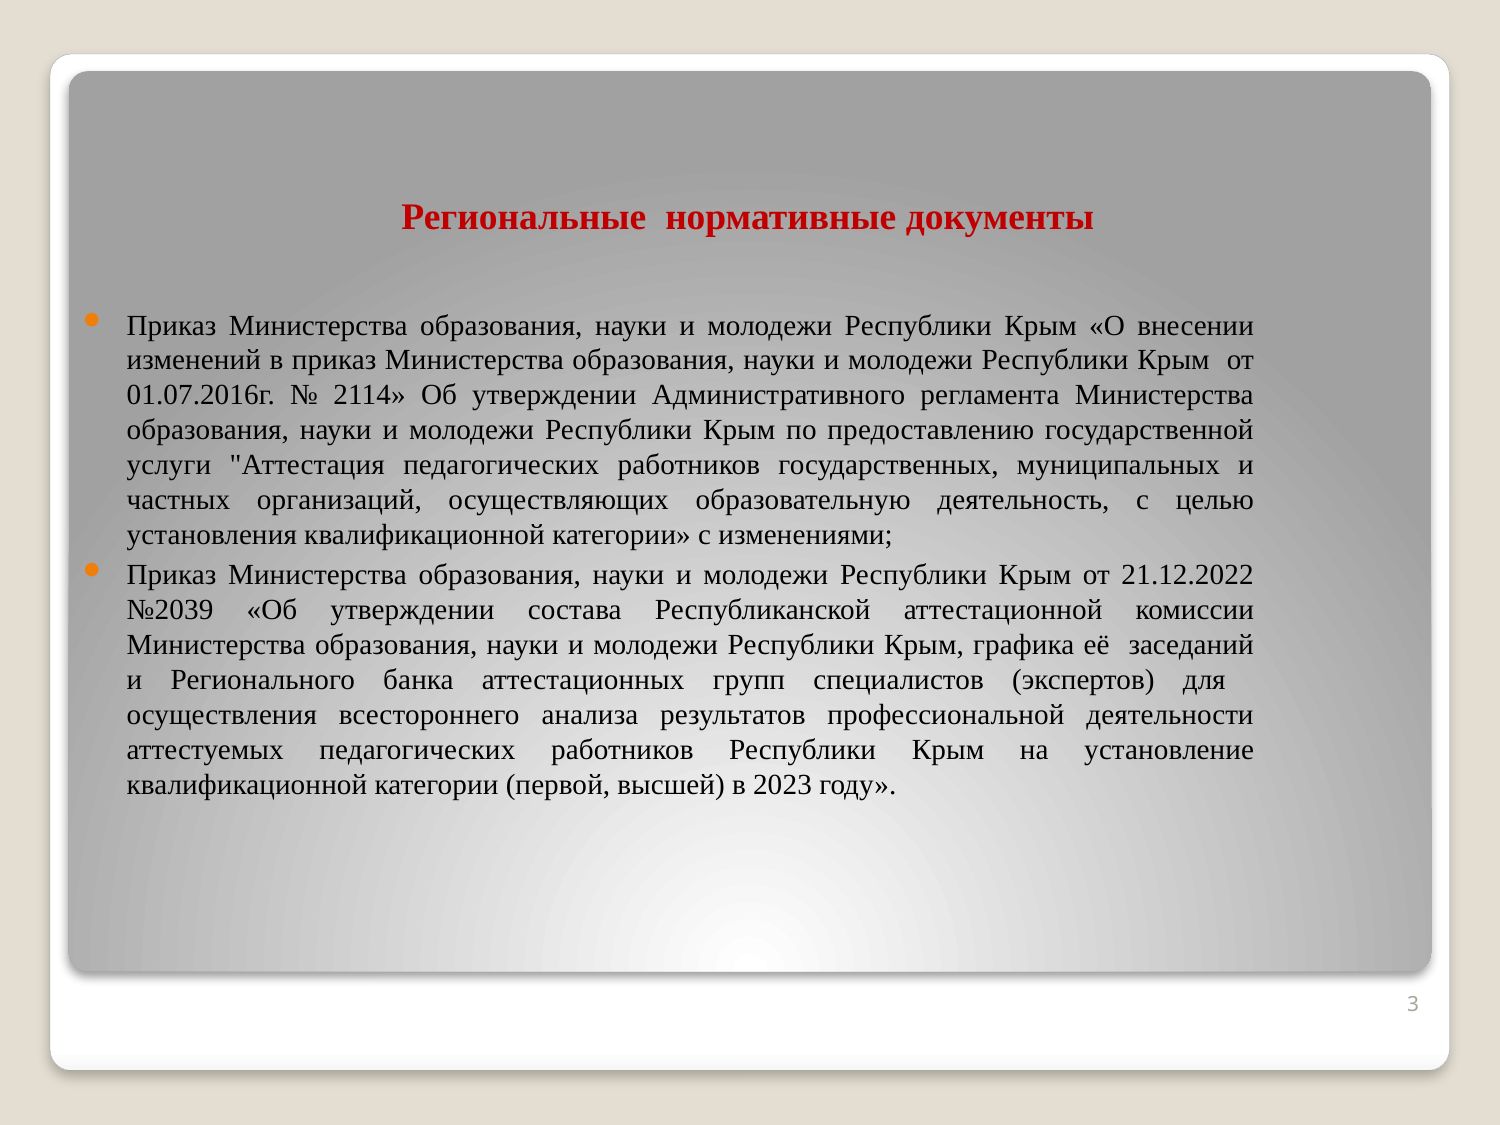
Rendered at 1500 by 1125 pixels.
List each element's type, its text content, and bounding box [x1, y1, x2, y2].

slide_number 3 [1333, 940, 1434, 1027]
text_box Региональные нормативные документы [386, 184, 1114, 245]
list Приказ Министерства образования, науки и молодежи Республики Крым «О внесении изменений в приказ Министерства образования, науки и молодежи Республики Крым от 01.07.2016г. № 2114» Об утверждении Административного регламента Министерства образования, науки и молодежи Республики Крым по предоставлению государственной услуги "Аттестация педагогических работников государственных, муниципальных и частных организаций, осуществляющих образовательную деятельность, с целью установления квалификационной категории» с изменениями; Приказ Министерства образования, науки и молодежи Республики Крым от 21.12.2022 №2039 «Об утверждении состава Республиканской аттестационной комиссии Министерства образования, науки и молодежи Республики Крым, графика её заседаний и Регионального банка аттестационных групп специалистов (экспертов) для осуществления всестороннего анализа результатов профессиональной деятельности аттестуемых педагогических работников Республики Крым на установление квалификационной категории (первой, высшей) в 2023 году». [53, 290, 1270, 1005]
